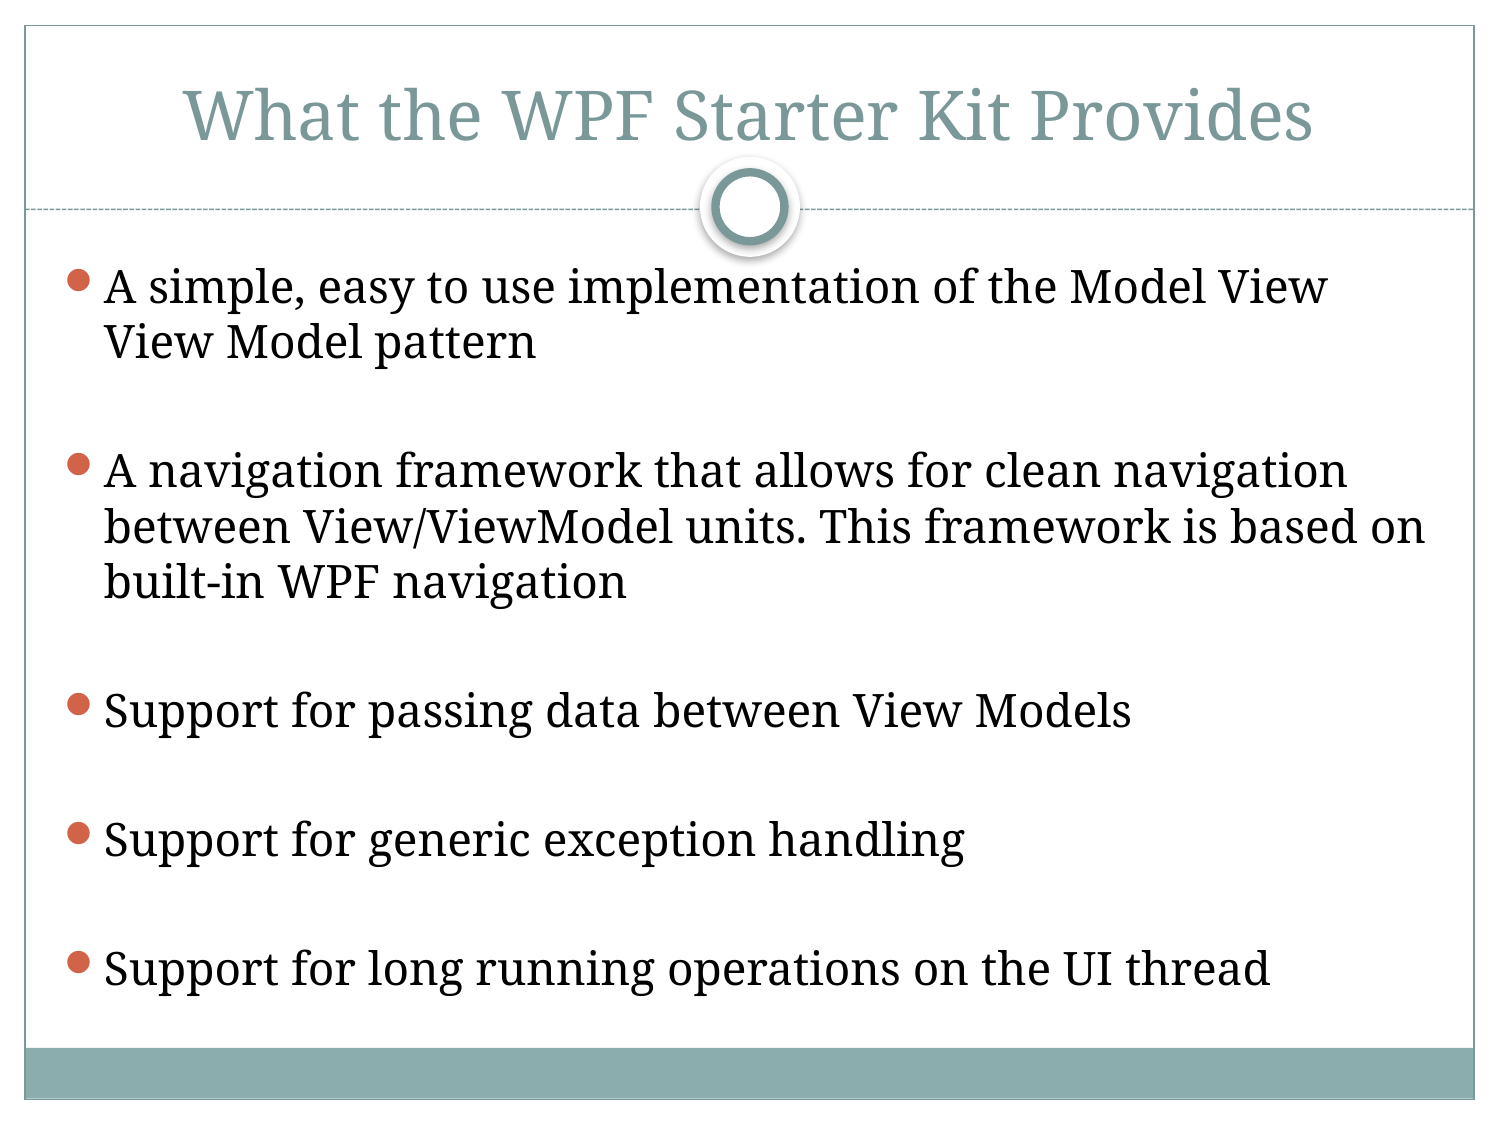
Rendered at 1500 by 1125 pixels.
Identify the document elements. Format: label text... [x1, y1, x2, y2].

title What the WPF Starter Kit Provides [49, 37, 1450, 162]
list A simple, easy to use implementation of the Model View View Model pattern A navigation framework that allows for clean navigation between View/ViewModel units. This framework is based on built-in WPF navigation Support for passing data between View Models Support for generic exception handling Support for long running operations on the UI thread [49, 249, 1450, 1005]
